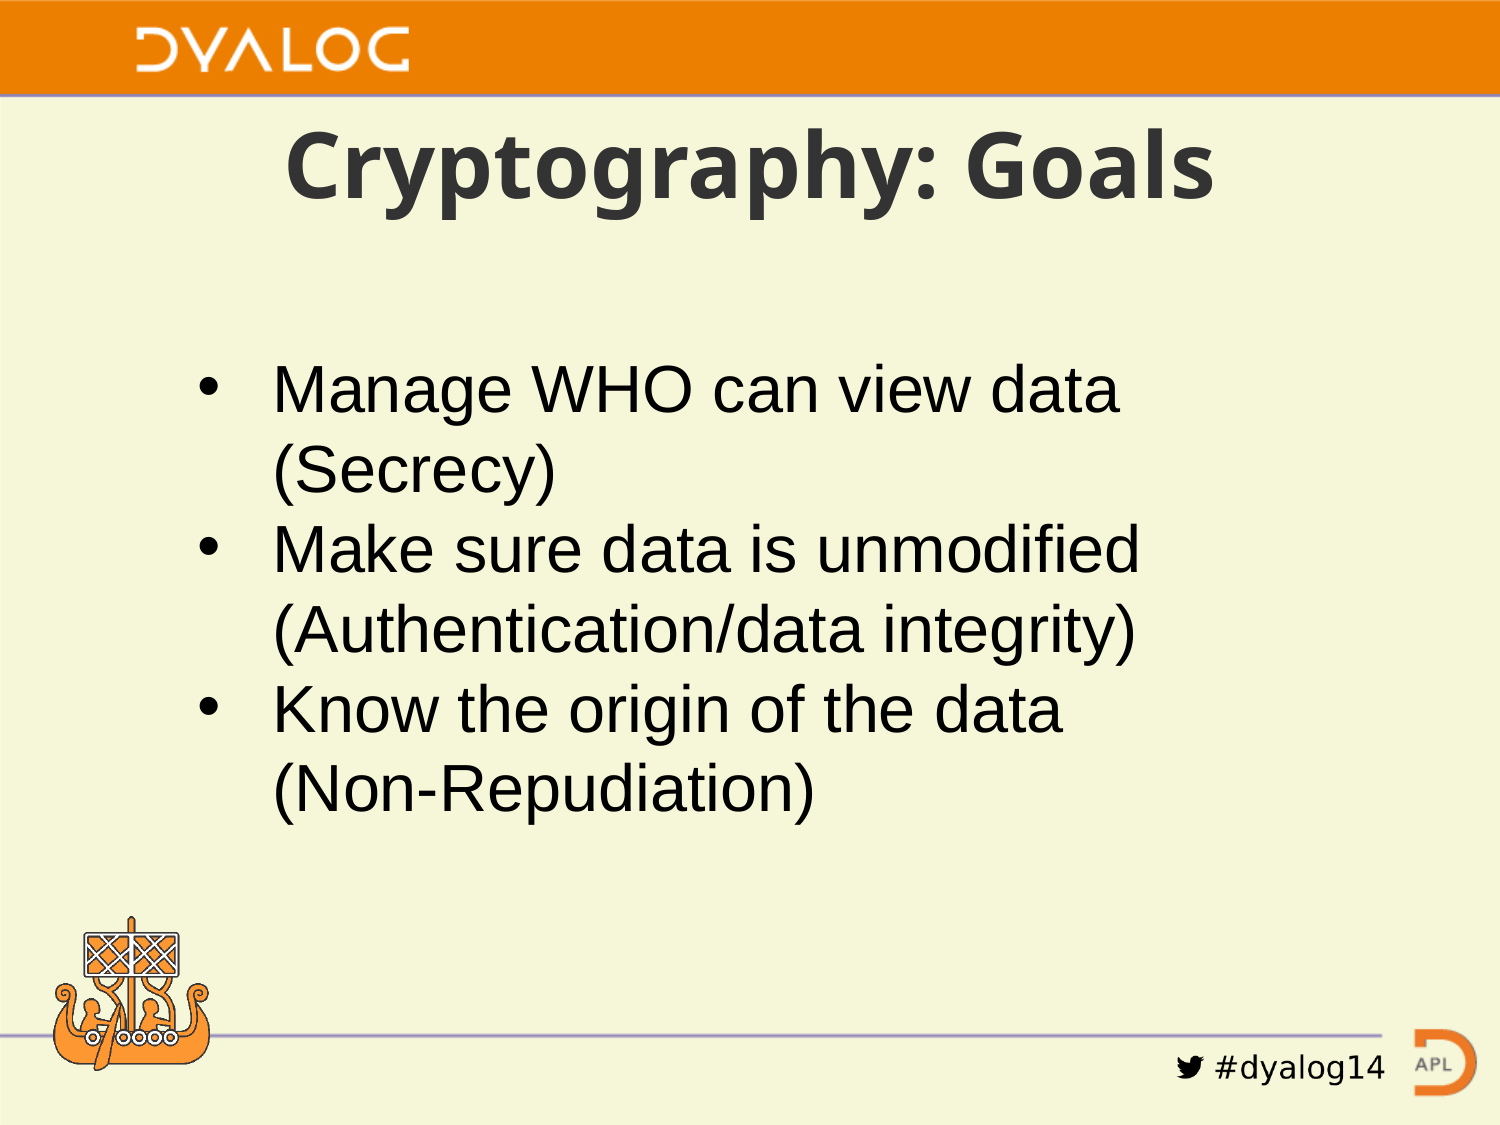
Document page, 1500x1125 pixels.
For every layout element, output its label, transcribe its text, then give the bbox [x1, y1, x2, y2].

title Cryptography: Goals [112, 99, 1388, 288]
subtitle Manage WHO can view data (Secrecy) Make sure data is unmodified (Authentication/data integrity) Know the origin of the data (Non-Repudiation) [183, 338, 1436, 925]
picture [0, 0, 1500, 1125]
